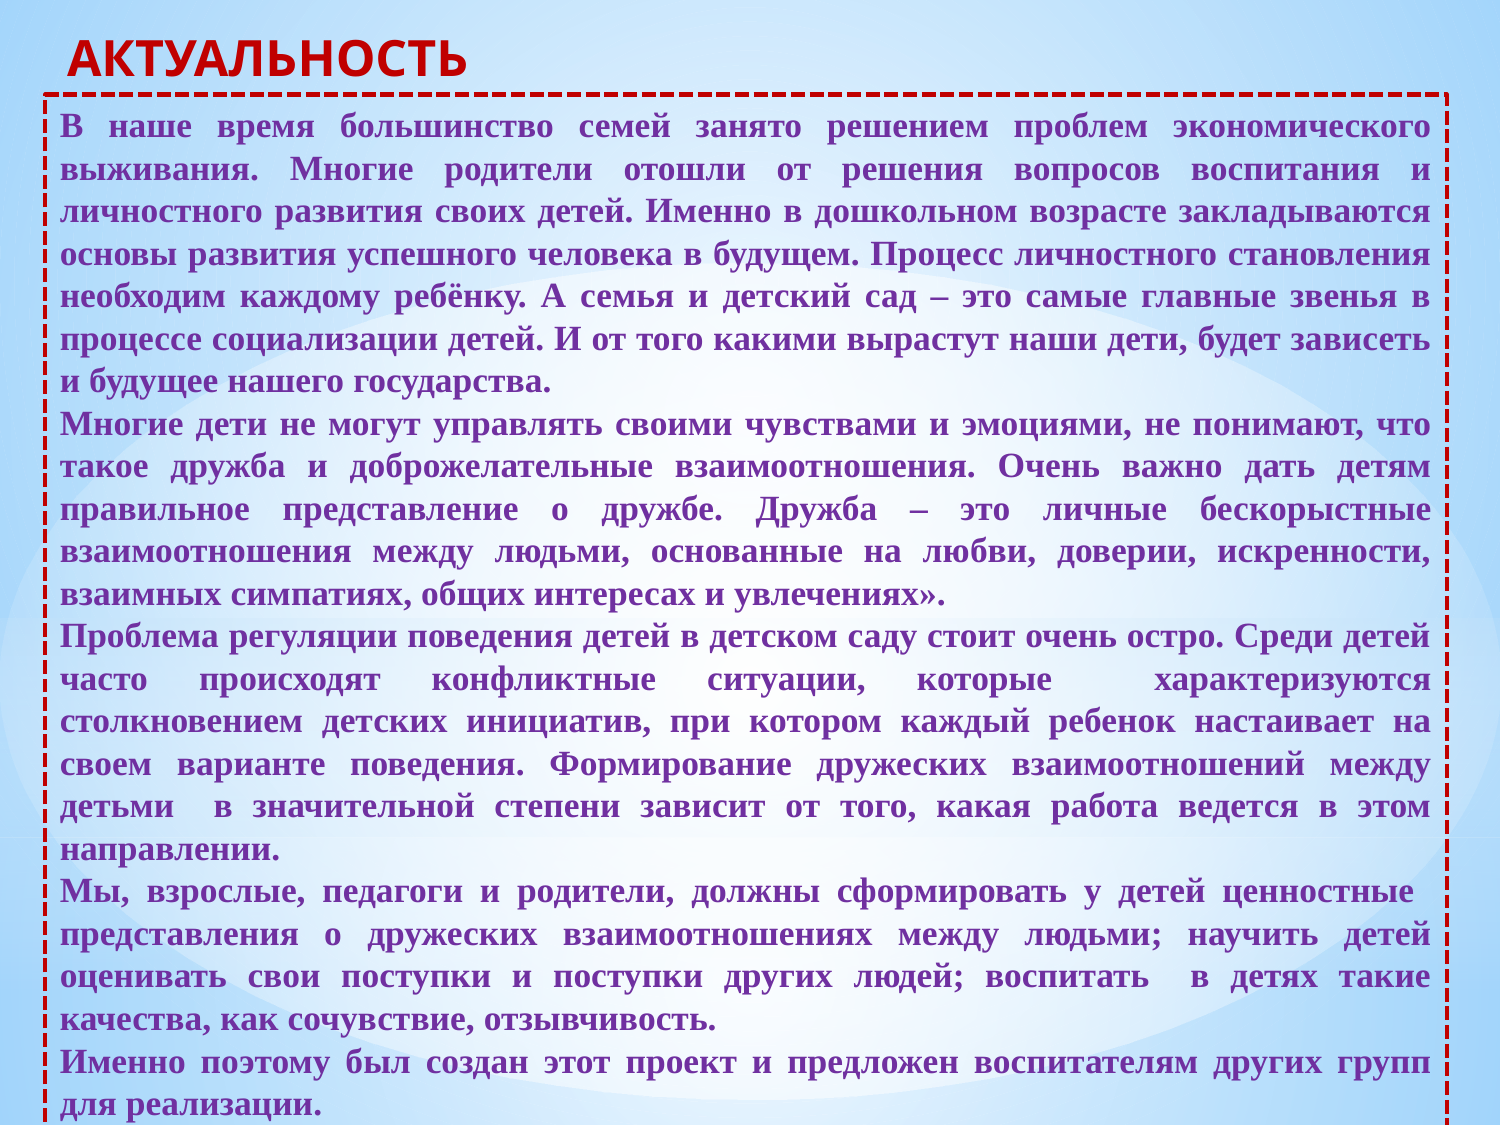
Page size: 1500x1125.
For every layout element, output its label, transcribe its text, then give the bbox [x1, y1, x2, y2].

text_box В наше время большинство семей занято решением проблем экономического выживания. Многие родители отошли от решения вопросов воспитания и личностного развития своих детей. Именно в дошкольном возрасте закладываются основы развития успешного человека в будущем. Процесс личностного становления необходим каждому ребёнку. А семья и детский сад – это самые главные звенья в процессе социализации детей. И от того какими вырастут наши дети, будет зависеть и будущее нашего государства. Многие дети не могут управлять своими чувствами и эмоциями, не понимают, что такое дружба и доброжелательные взаимоотношения. Очень важно дать детям правильное представление о дружбе. Дружба – это личные бескорыстные взаимоотношения между людьми, основанные на любви, доверии, искренности, взаимных симпатиях, общих интересах и увлечениях». Проблема регуляции поведения детей в детском саду стоит очень остро. Среди детей часто происходят конфликтные ситуации, которые характеризуются столкновением детских инициатив, при котором каждый ребенок настаивает на своем варианте поведения. Формирование дружеских взаимоотношений между детьми в значительной степени зависит от того, какая работа ведется в этом направлении. Мы, взрослые, педагоги и родители, должны сформировать у детей ценностные представления о дружеских взаимоотношениях между людьми; научить детей оценивать свои поступки и поступки других людей; воспитать в детях такие качества, как сочувствие, отзывчивость. Именно поэтому был создан этот проект и предложен воспитателям других групп для реализации. [45, 94, 1447, 1125]
text_box АКТУАЛЬНОСТЬ [52, 19, 632, 94]
